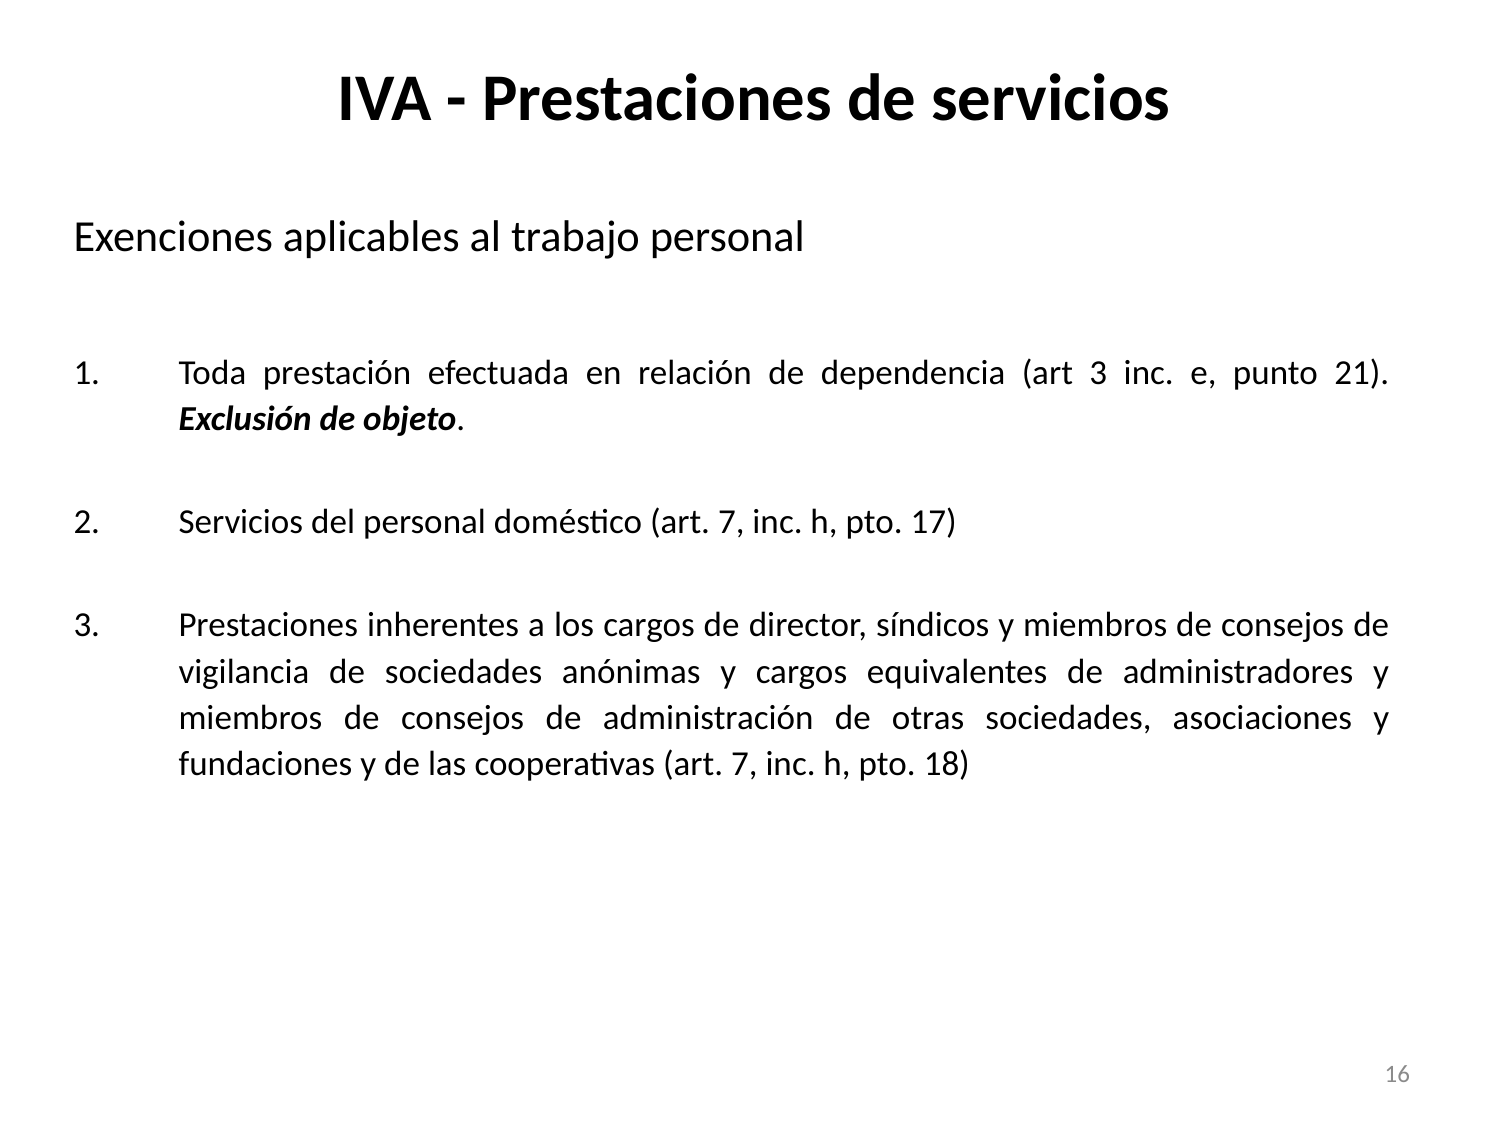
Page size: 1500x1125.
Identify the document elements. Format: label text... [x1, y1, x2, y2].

title IVA - Prestaciones de servicios [117, 0, 1393, 188]
slide_number 16 [1074, 1042, 1425, 1103]
list Exenciones aplicables al trabajo personal Toda prestación efectuada en relación de dependencia (art 3 inc. e, punto 21). Exclusión de objeto. Servicios del personal doméstico (art. 7, inc. h, pto. 17) Prestaciones inherentes a los cargos de director, síndicos y miembros de consejos de vigilancia de sociedades anónimas y cargos equivalentes de administradores y miembros de consejos de administración de otras sociedades, asociaciones y fundaciones y de las cooperativas (art. 7, inc. h, pto. 18) [58, 199, 1406, 997]
